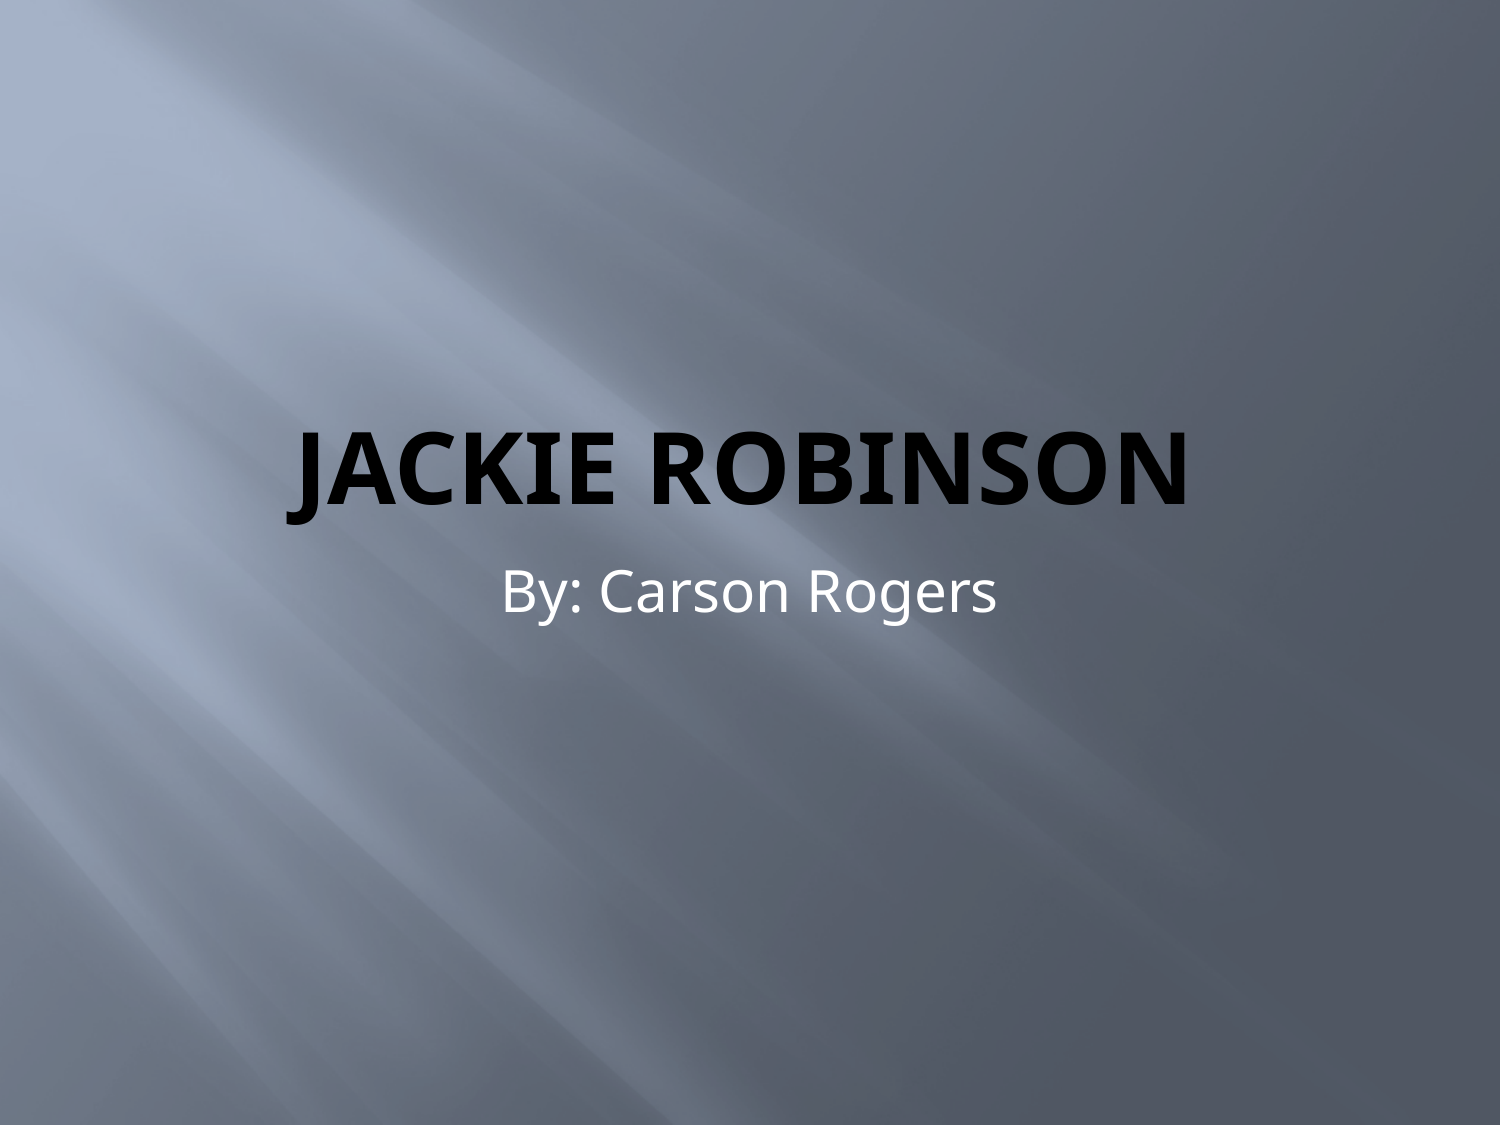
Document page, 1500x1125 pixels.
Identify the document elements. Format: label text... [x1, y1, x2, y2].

subtitle By: Carson Rogers [225, 546, 1275, 834]
title Jackie Robinson [69, 224, 1420, 525]
